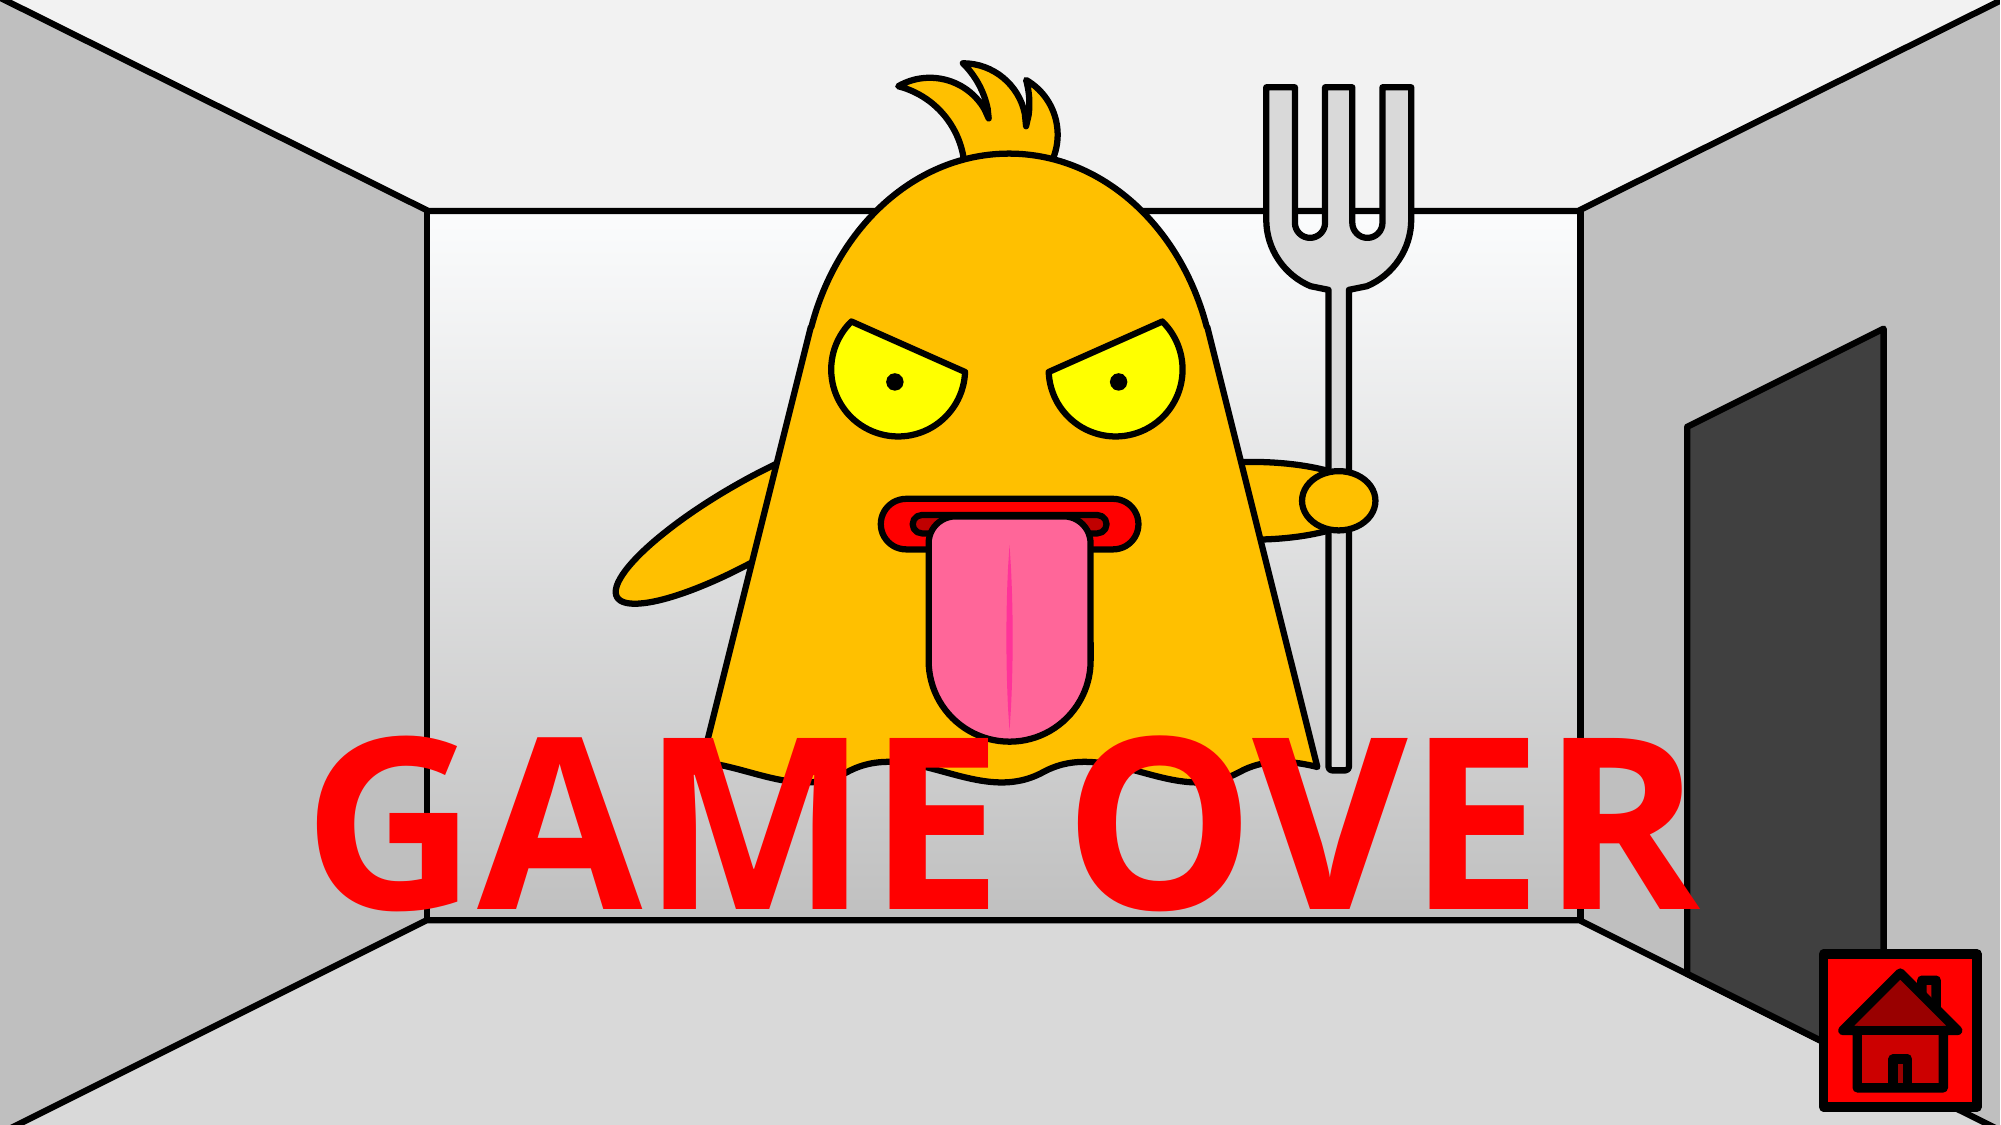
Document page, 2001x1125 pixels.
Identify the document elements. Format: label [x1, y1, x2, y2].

text_box [0, 0, 2000, 1125]
text_box [595, 62, 1412, 783]
